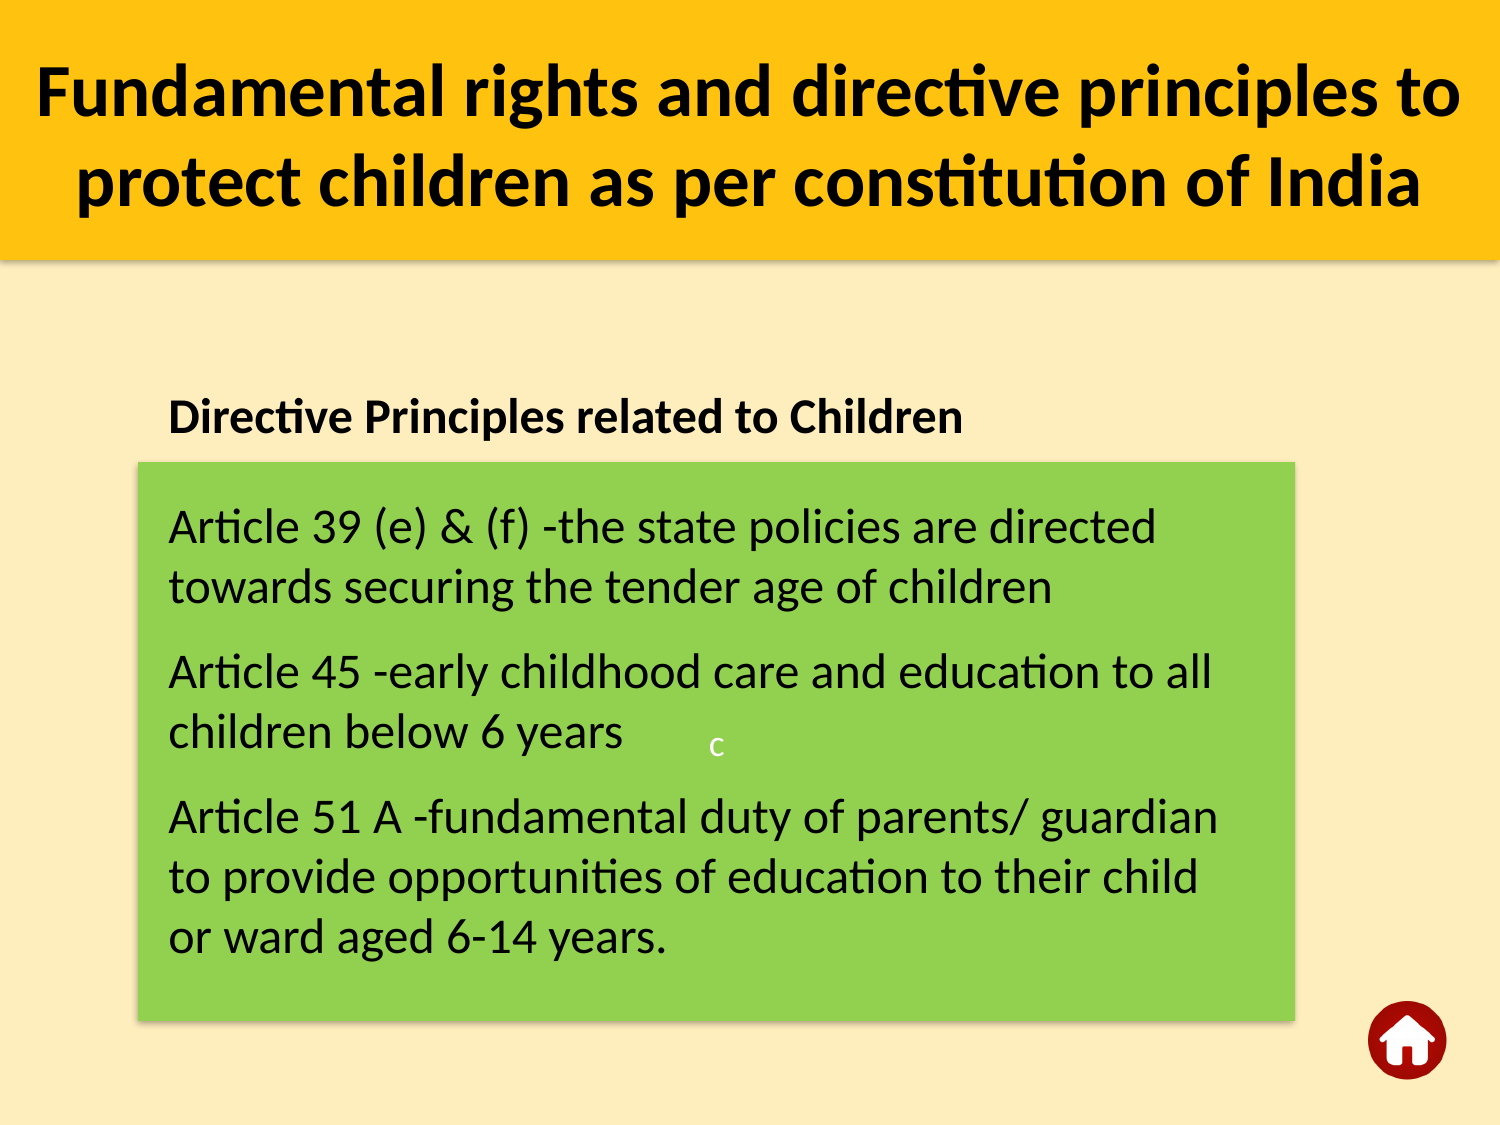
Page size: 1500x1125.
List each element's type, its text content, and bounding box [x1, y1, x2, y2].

title Fundamental rights and directive principles to protect children as per constitution of India [0, 34, 1500, 214]
text_box c [137, 461, 1296, 1022]
picture [1359, 992, 1455, 1088]
text_box Directive Principles related to Children Article 39 (e) & (f) -the state policies are directed towards securing the tender age of children Article 45 -early childhood care and education to all children below 6 years Article 51 A -fundamental duty of parents/ guardian to provide opportunities of education to their child or ward aged 6-14 years. [153, 376, 1259, 1004]
